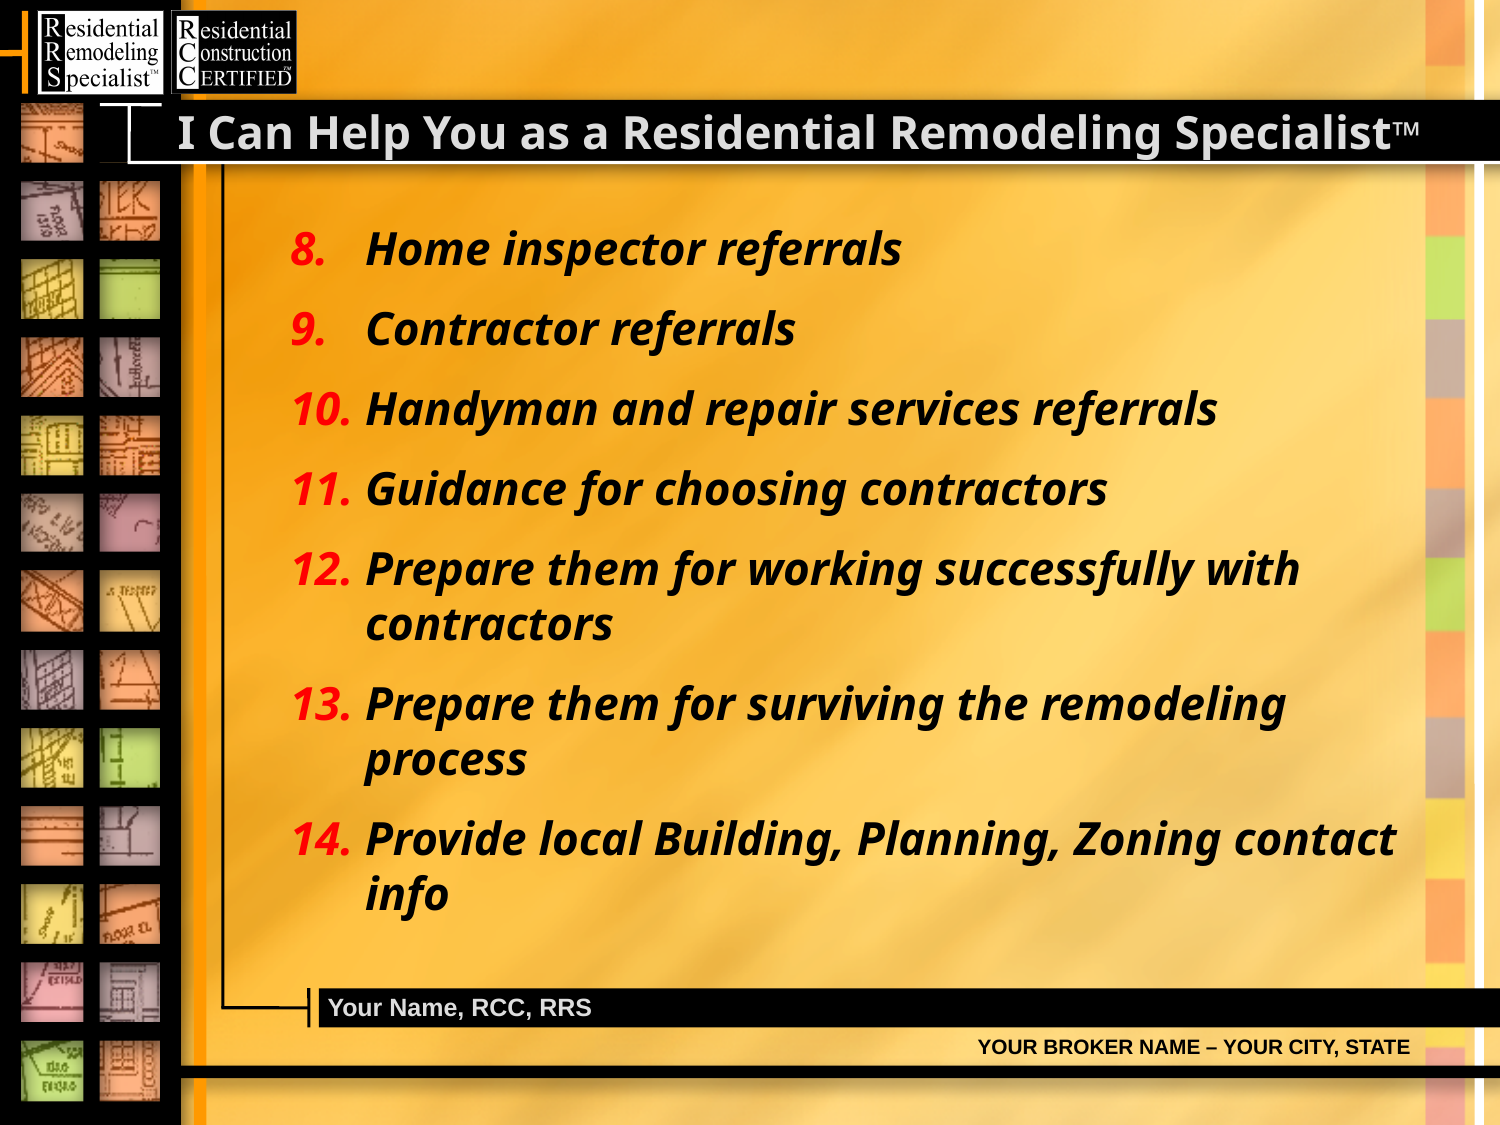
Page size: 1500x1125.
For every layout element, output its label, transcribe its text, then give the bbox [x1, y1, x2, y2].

picture [100, 260, 160, 319]
picture [37, 10, 164, 95]
picture [21, 338, 83, 397]
list Home inspector referrals Contractor referrals Handyman and repair services referrals Guidance for choosing contractors Prepare them for working successfully with contractors Prepare them for surviving the remodeling process Provide local Building, Planning, Zoning contact info [275, 212, 1438, 975]
picture [1484, 1079, 1500, 1125]
picture [1484, 165, 1500, 988]
picture [100, 181, 160, 240]
picture [21, 885, 83, 943]
picture [21, 1041, 83, 1101]
picture [21, 571, 83, 631]
picture [1484, 0, 1500, 99]
picture [21, 650, 83, 709]
picture [100, 571, 160, 631]
picture [100, 1041, 160, 1101]
picture [181, 1079, 193, 1125]
picture [100, 650, 160, 709]
picture [21, 103, 83, 162]
picture [181, 165, 193, 1065]
picture [21, 416, 83, 475]
picture [100, 494, 160, 551]
picture [1484, 1028, 1500, 1065]
picture [21, 963, 83, 1022]
picture [21, 260, 83, 319]
picture [21, 494, 83, 551]
picture [100, 729, 160, 787]
picture [207, 165, 1474, 1065]
picture [100, 338, 160, 397]
picture [21, 181, 83, 240]
picture [207, 1079, 1474, 1125]
picture [100, 885, 160, 943]
footer Your Name, RCC, RRS [312, 984, 1413, 1025]
picture [100, 963, 160, 1022]
picture [171, 0, 1474, 99]
picture [21, 729, 83, 787]
title I Can Help You as a Residential Remodeling Specialist™ [162, 99, 1500, 163]
picture [100, 807, 160, 865]
picture [100, 416, 160, 475]
picture [21, 807, 83, 865]
